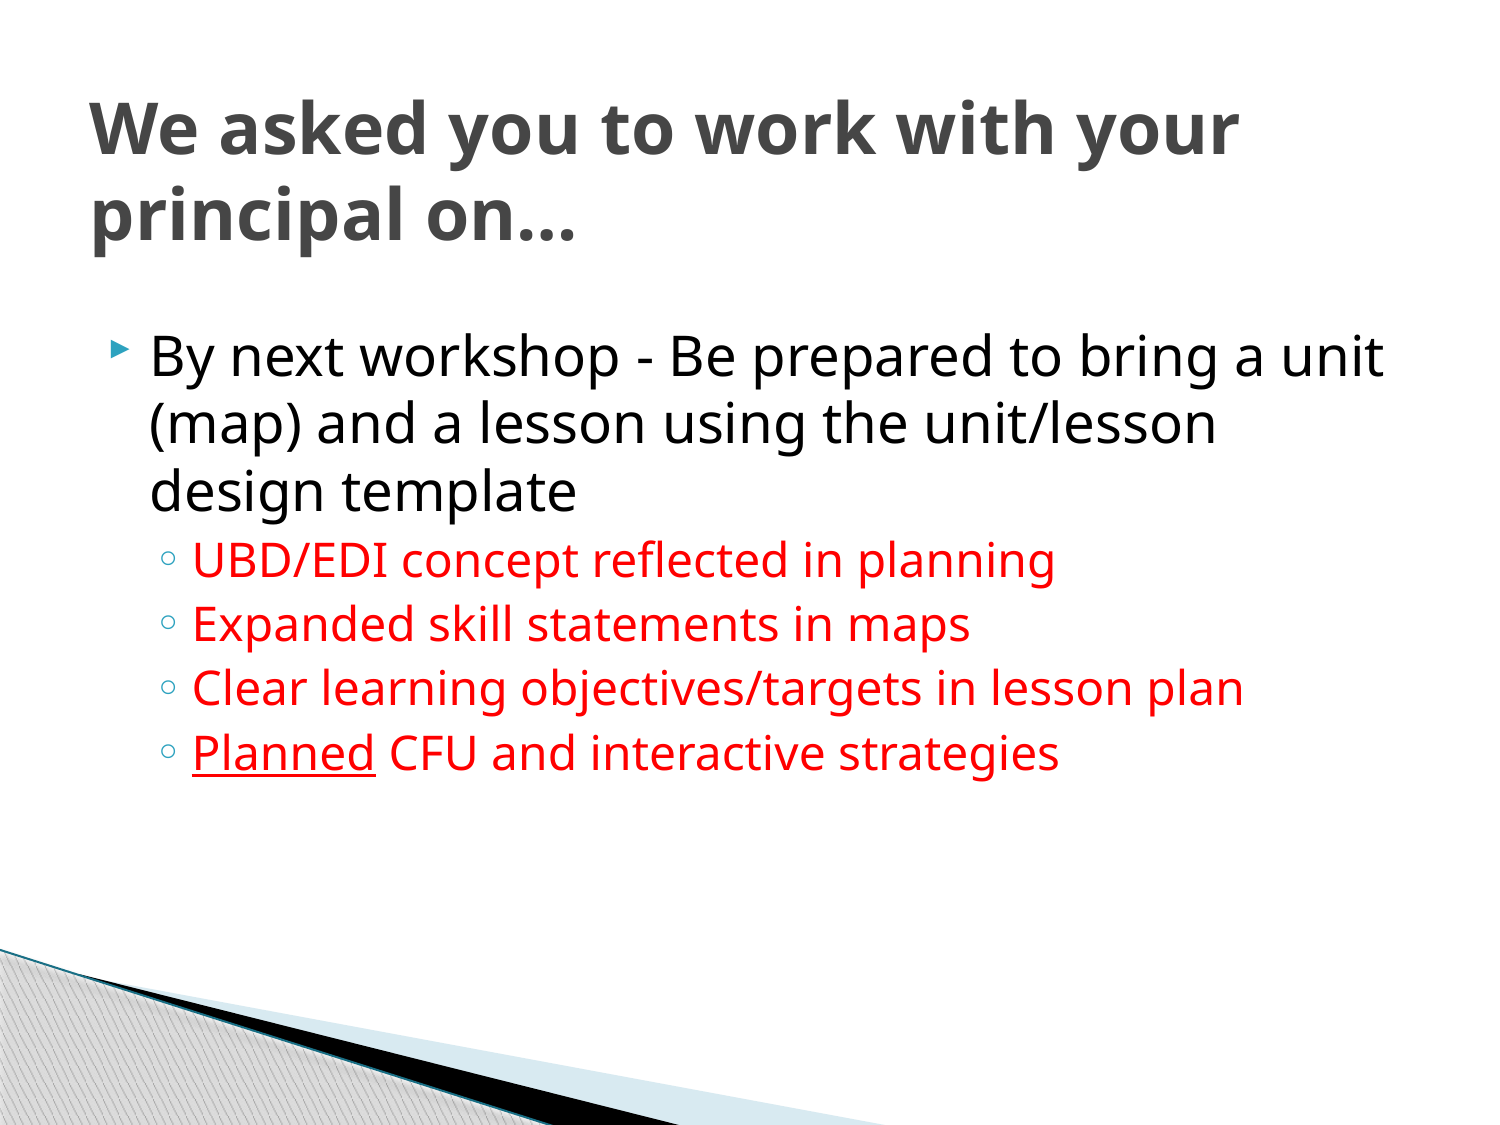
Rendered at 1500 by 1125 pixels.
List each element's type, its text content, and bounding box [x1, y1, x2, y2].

title We asked you to work with your principal on… [75, 75, 1425, 263]
list By next workshop - Be prepared to bring a unit (map) and a lesson using the unit/lesson design template UBD/EDI concept reflected in planning Expanded skill statements in maps Clear learning objectives/targets in lesson plan Planned CFU and interactive strategies [75, 312, 1425, 888]
